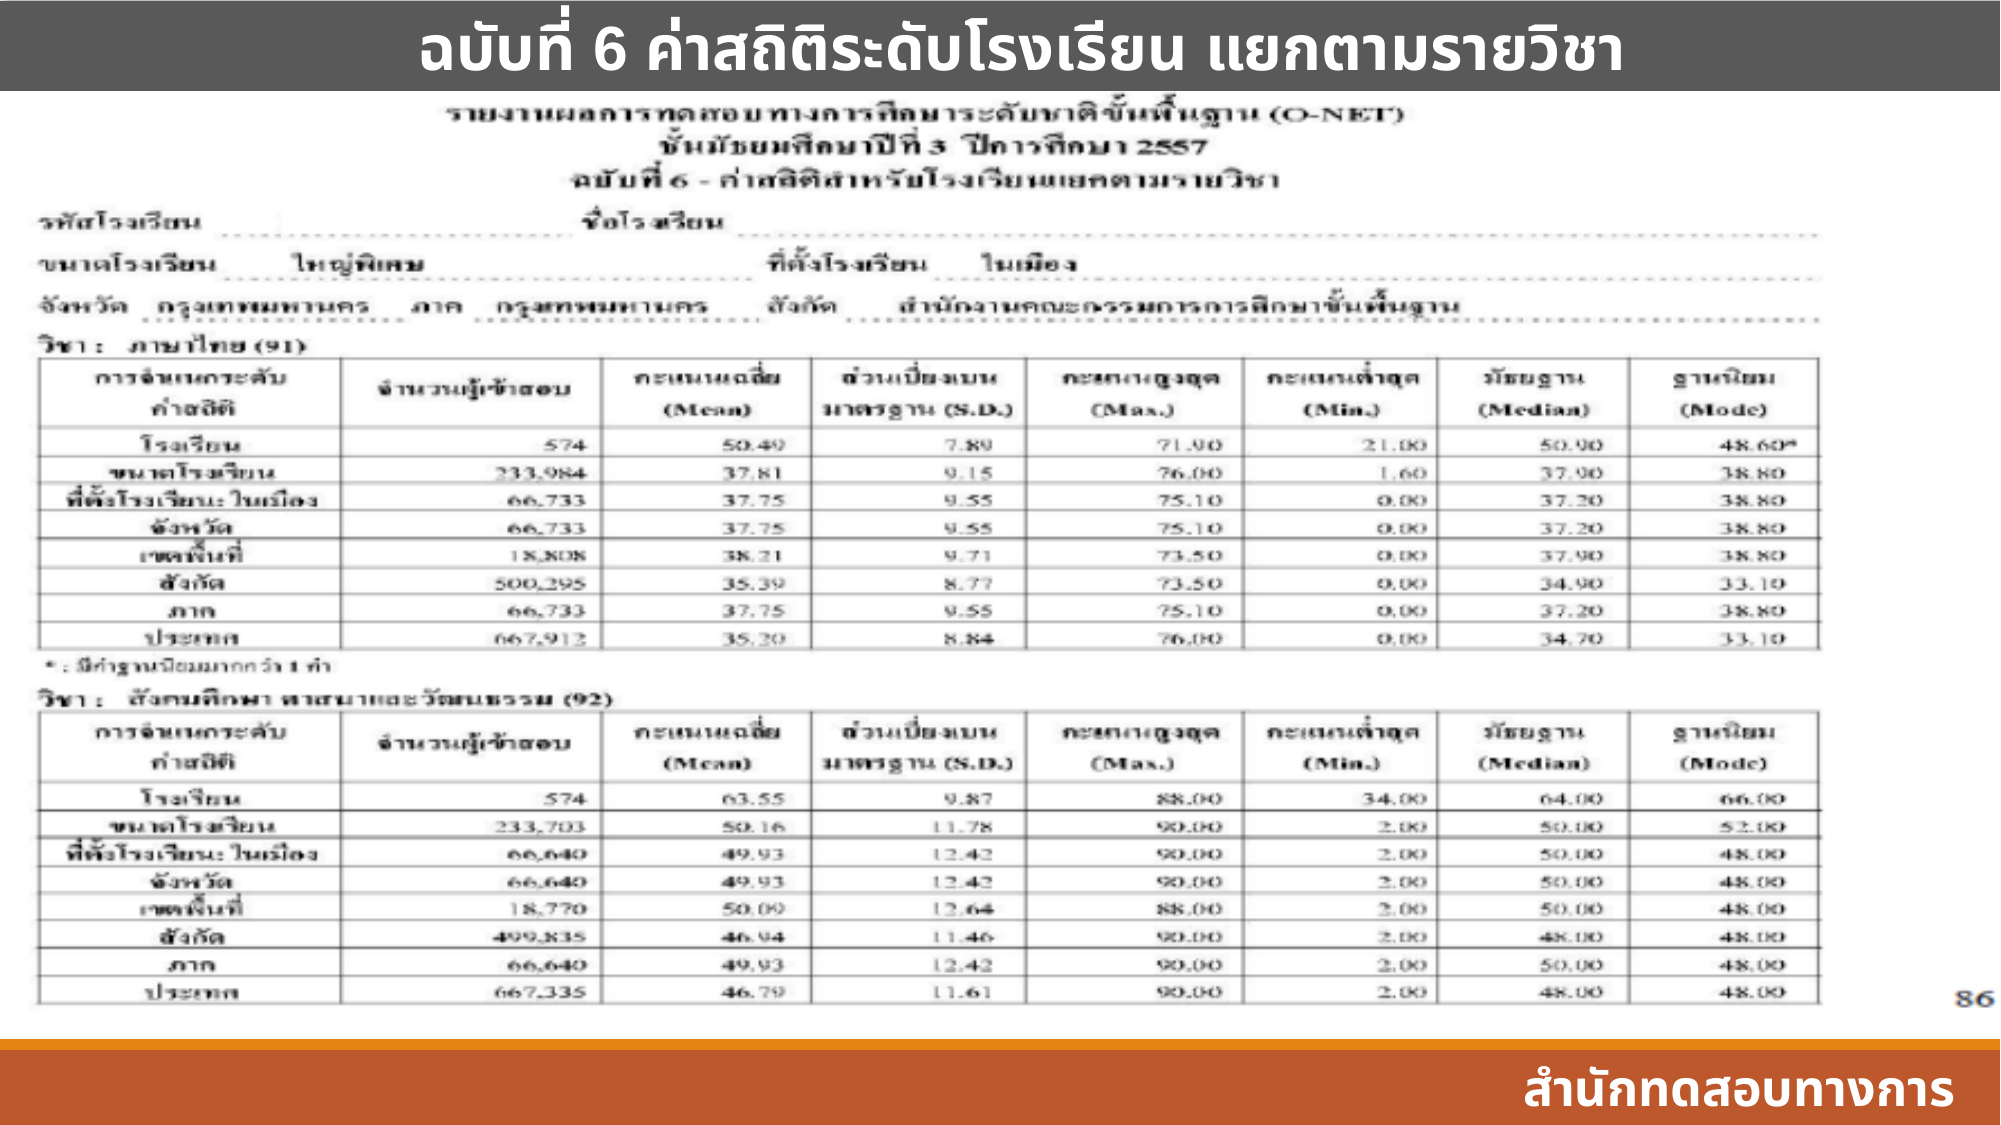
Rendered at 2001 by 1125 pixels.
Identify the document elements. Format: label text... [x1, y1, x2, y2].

text_box ฉบับที่ 6 ค่าสถิติระดับโรงเรียน แยกตามรายวิชา [0, 0, 2000, 89]
picture [0, 91, 2000, 1025]
text_box สำนักทดสอบทางการศึกษา สพฐ. [1508, 1049, 1995, 1125]
